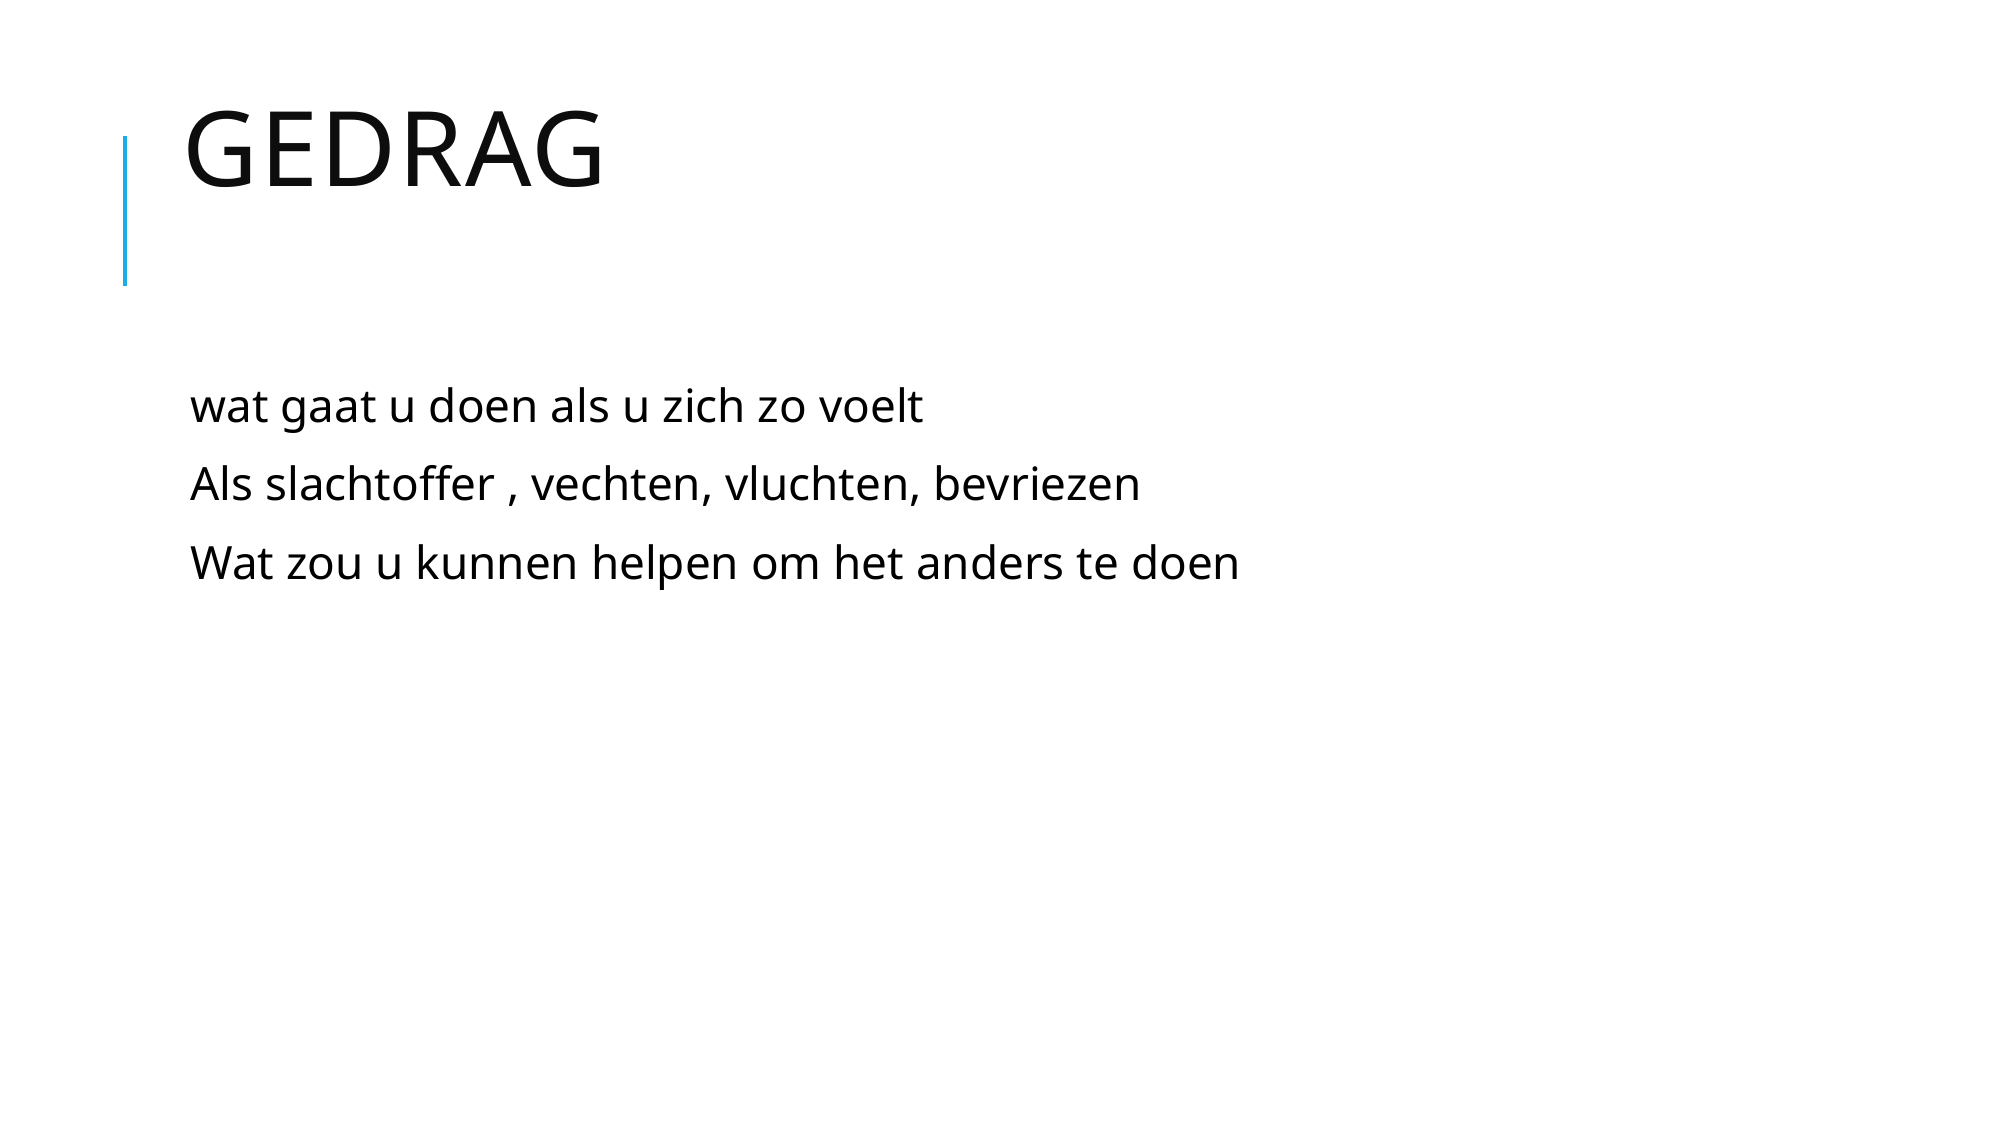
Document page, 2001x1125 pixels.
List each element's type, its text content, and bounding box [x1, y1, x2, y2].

title Gedrag [168, 96, 1763, 342]
list wat gaat u doen als u zich zo voelt Als slachtoffer , vechten, vluchten, bevriezen Wat zou u kunnen helpen om het anders te doen [168, 375, 1763, 1035]
